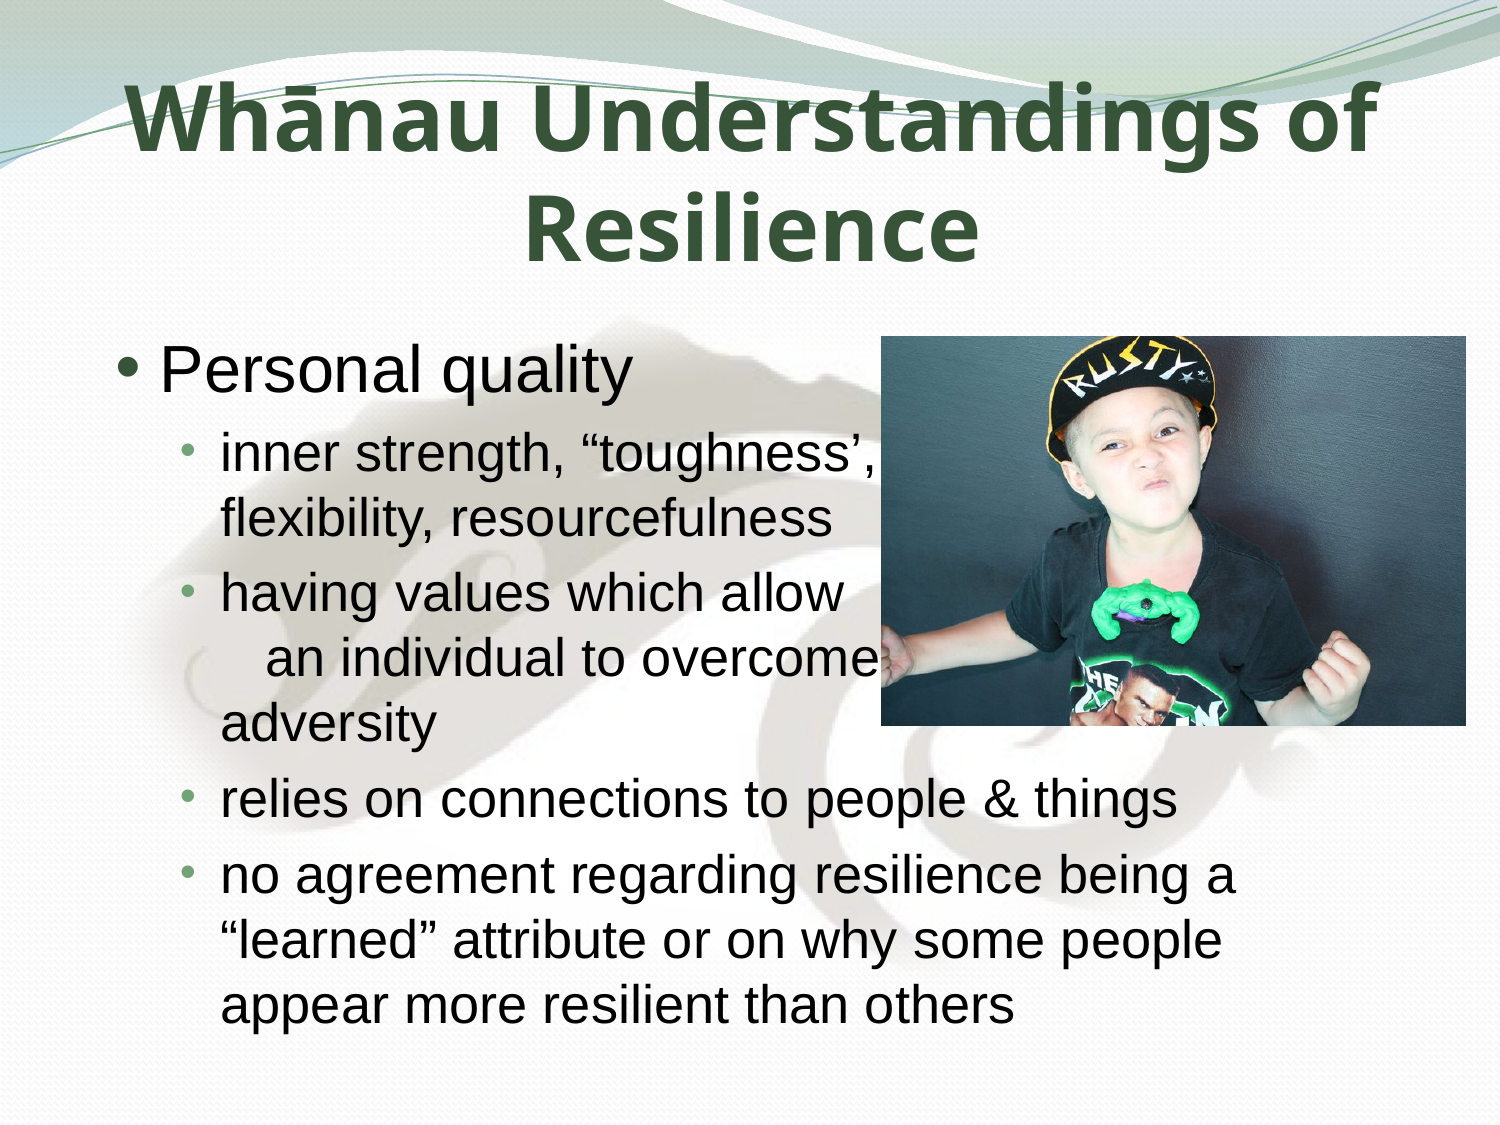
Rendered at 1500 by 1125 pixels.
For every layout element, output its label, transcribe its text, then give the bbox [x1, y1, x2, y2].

picture [881, 336, 1466, 727]
title Whānau Understandings of Resilience [76, 148, 1427, 280]
list Personal quality inner strength, “toughness’, flexibility, resourcefulness having values which allow an individual to overcome adversity relies on connections to people & things no agreement regarding resilience being a “learned” attribute or on why some people appear more resilient than others [100, 326, 1409, 1077]
